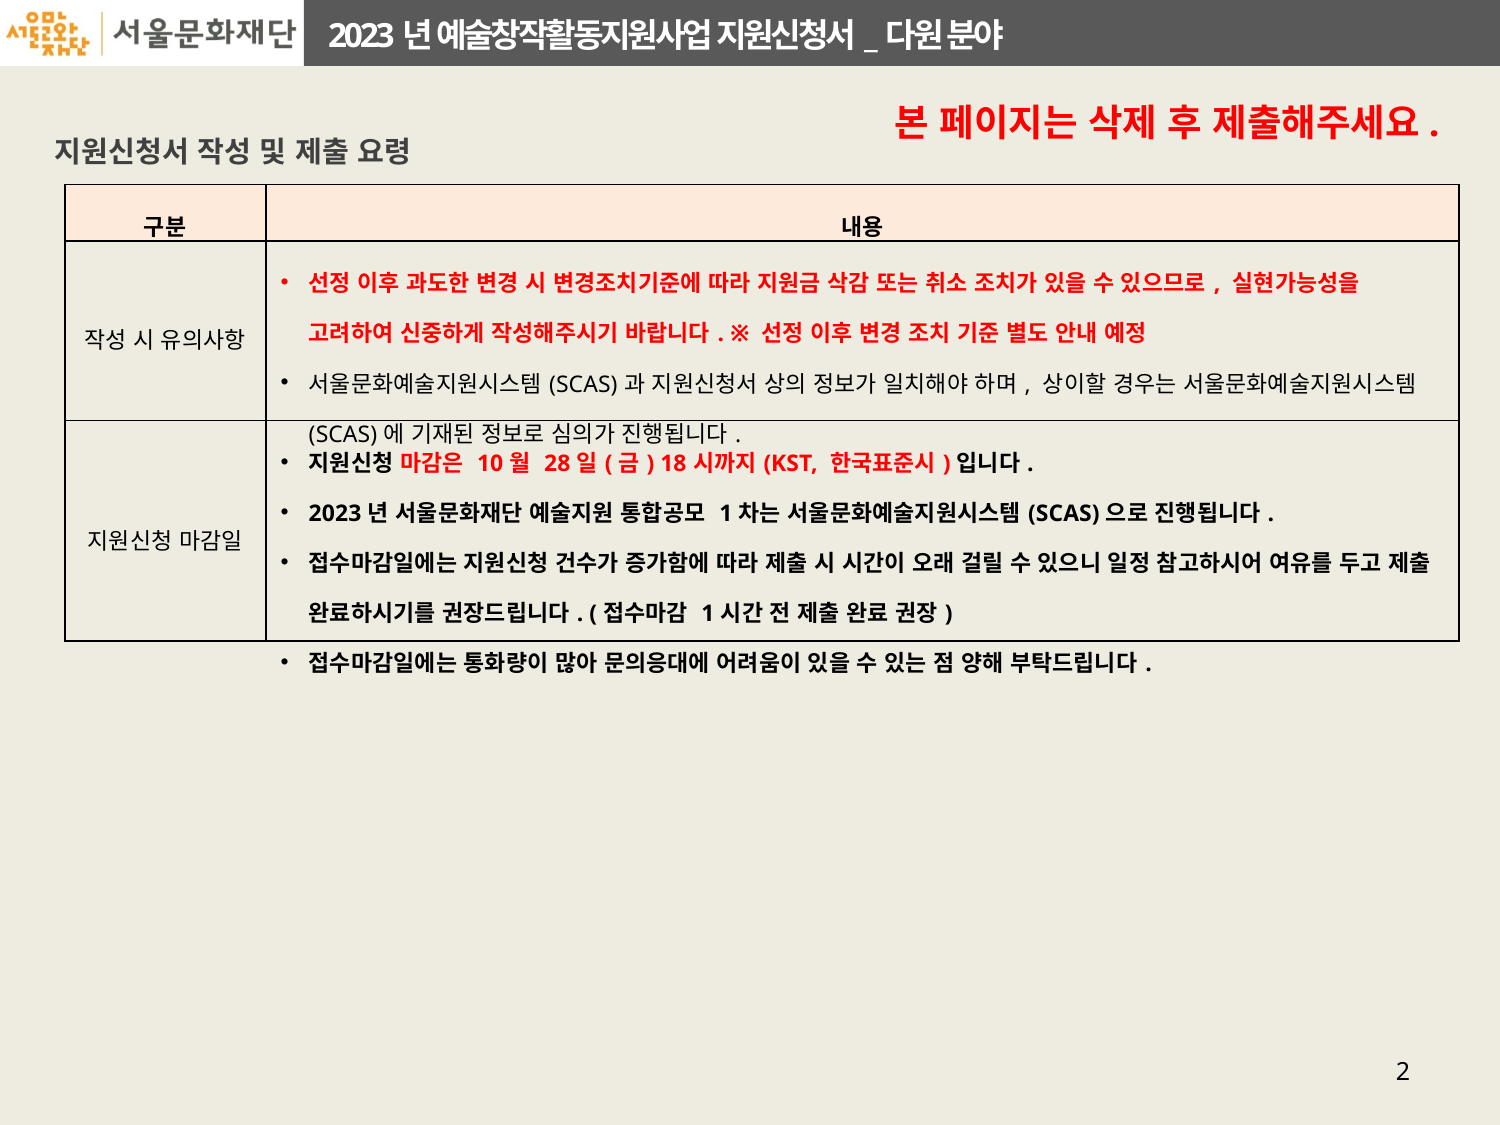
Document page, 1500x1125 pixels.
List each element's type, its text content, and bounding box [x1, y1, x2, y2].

table_cell 지원신청 마감은 10월 28일(금) 18시까지(KST, 한국표준시)입니다. 2023년 서울문화재단 예술지원 통합공모 1차는 서울문화예술지원시스템(SCAS)으로 진행됩니다. 접수마감일에는 지원신청 건수가 증가함에 따라 제출 시 시간이 오래 걸릴 수 있으니 일정 참고하시어 여유를 두고 제출 완료하시기를 권장드립니다. (접수마감 1시간 전 제출 완료 권장) 접수마감일에는 통화량이 많아 문의응대에 어려움이 있을 수 있는 점 양해 부탁드립니다. [267, 421, 1458, 640]
table_cell 지원신청 마감일 [66, 421, 265, 640]
text_box 지원신청서 작성 및 제출 요령 [39, 125, 1492, 176]
table_cell 선정 이후 과도한 변경 시 변경조치기준에 따라 지원금 삭감 또는 취소 조치가 있을 수 있으므로, 실현가능성을 고려하여 신중하게 작성해주시기 바랍니다. ※ 선정 이후 변경 조치 기준 별도 안내 예정 서울문화예술지원시스템(SCAS)과 지원신청서 상의 정보가 일치해야 하며, 상이할 경우는 서울문화예술지원시스템(SCAS)에 기재된 정보로 심의가 진행됩니다. [267, 242, 1458, 420]
table_header 구분 [66, 185, 265, 240]
table_header 내용 [267, 185, 1458, 240]
slide_number 2 [1074, 1042, 1425, 1103]
table_cell 작성 시 유의사항 [66, 242, 265, 420]
text_box 본 페이지는 삭제 후 제출해주세요. [880, 91, 1455, 152]
picture [6, 6, 298, 61]
